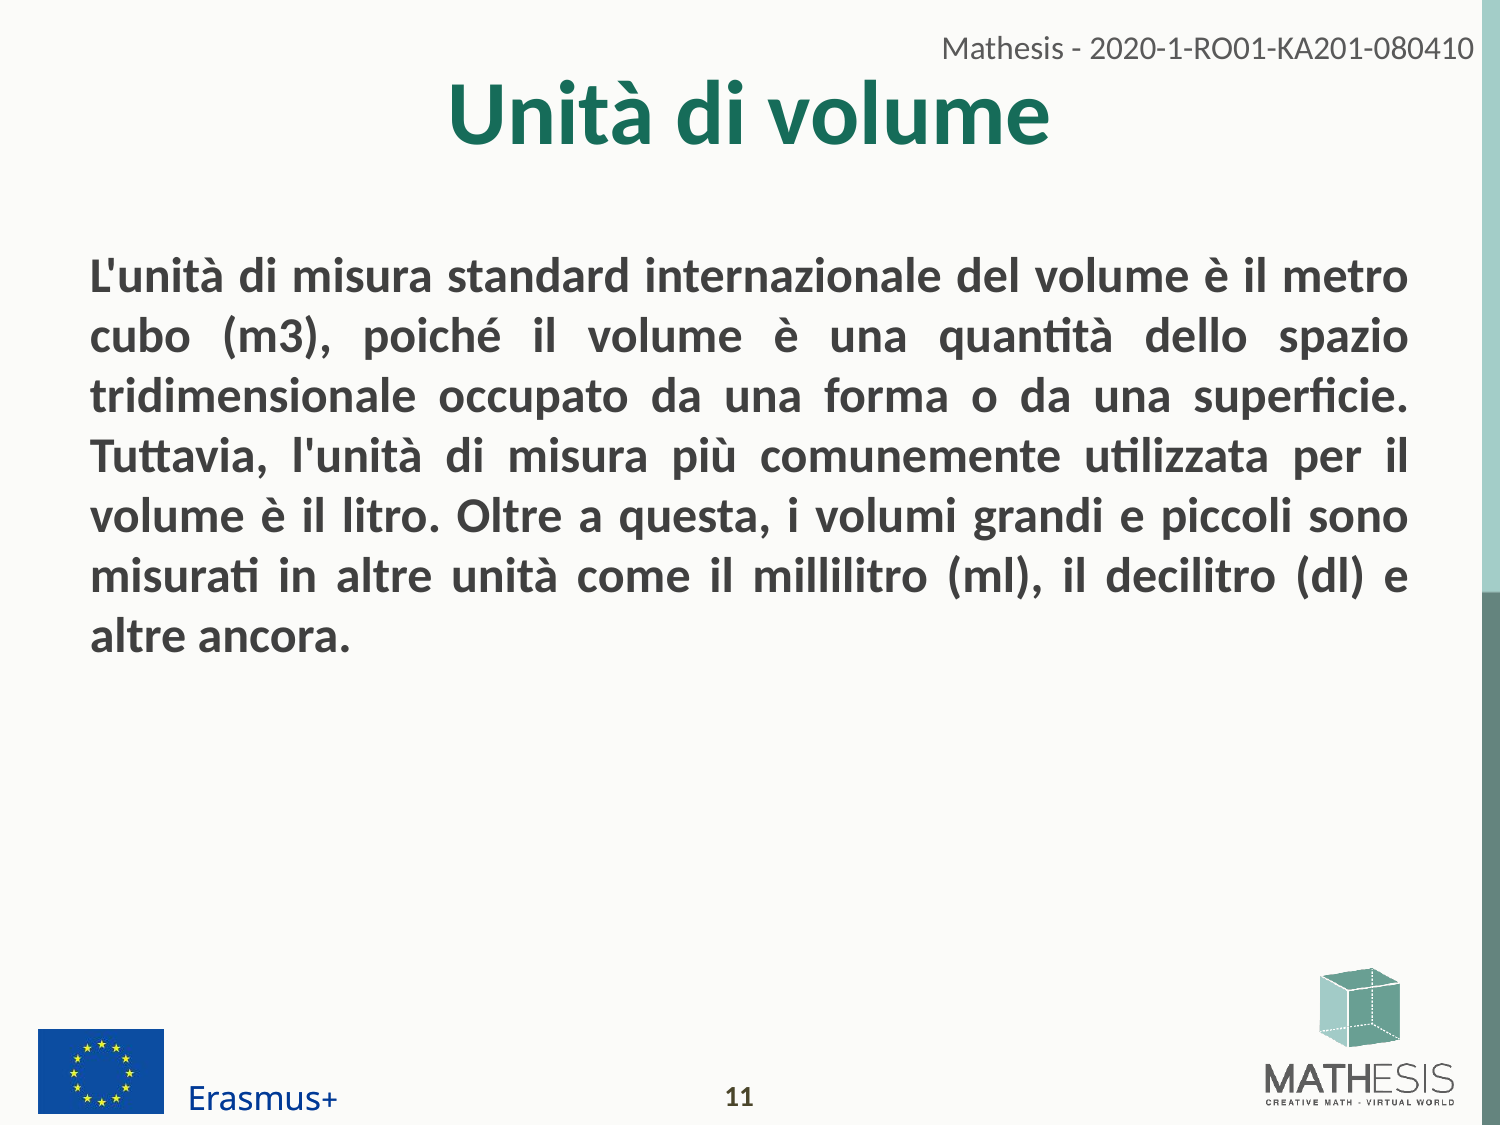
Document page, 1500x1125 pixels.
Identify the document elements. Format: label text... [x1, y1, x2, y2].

list L'unità di misura standard internazionale del volume è il metro cubo (m3), poiché il volume è una quantità dello spazio tridimensionale occupato da una forma o da una superficie. Tuttavia, l'unità di misura più comunemente utilizzata per il volume è il litro. Oltre a questa, i volumi grandi e piccoli sono misurati in altre unità come il millilitro (ml), il decilitro (dl) e altre ancora. [75, 235, 1425, 978]
title Unità di volume [75, 45, 1425, 233]
picture [38, 1029, 164, 1114]
